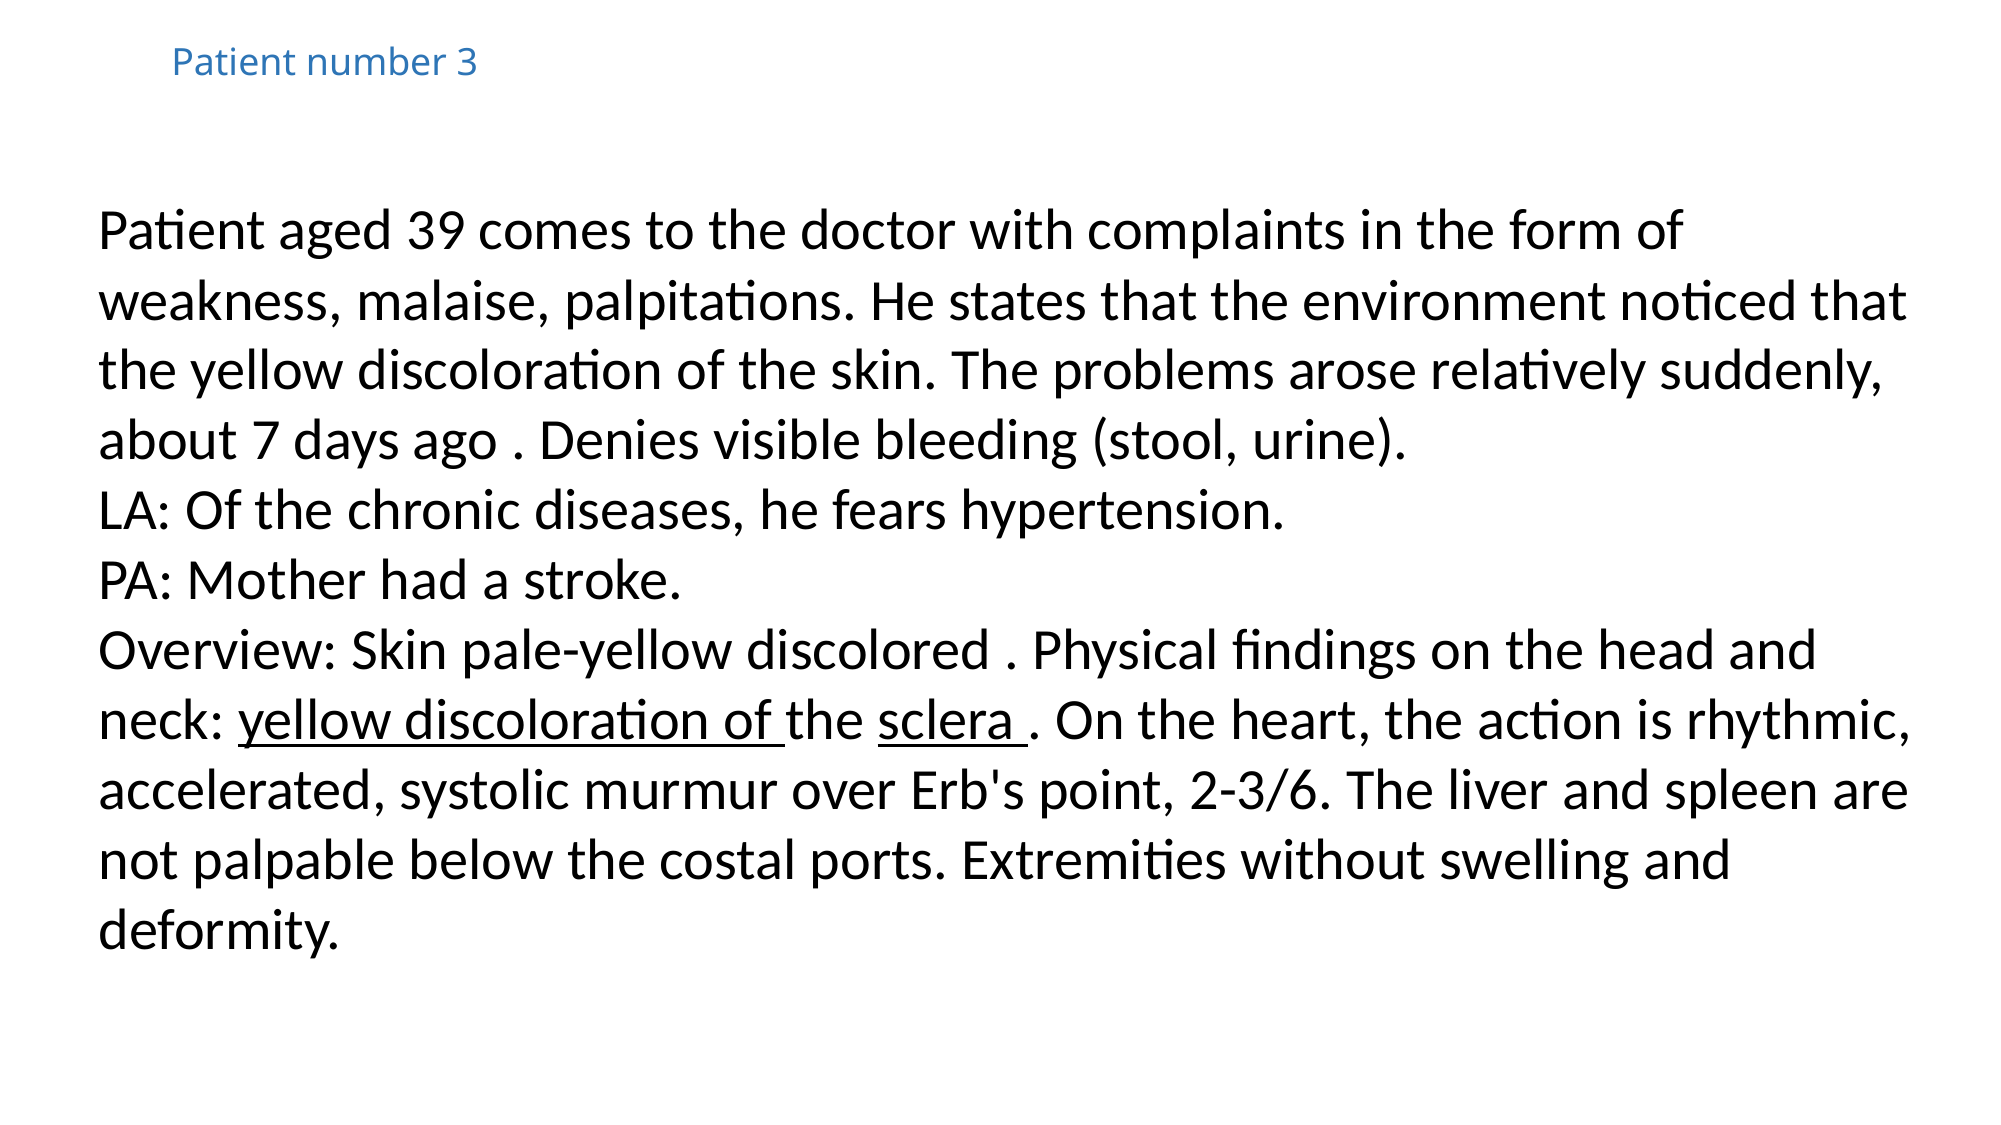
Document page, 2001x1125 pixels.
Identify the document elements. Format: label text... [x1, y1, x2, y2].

text_box Patient aged 39 comes to the doctor with complaints in the form of weakness, malaise, palpitations. He states that the environment noticed that the yellow discoloration of the skin. The problems arose relatively suddenly, about 7 days ago . Denies visible bleeding (stool, urine). LA: Of the chronic diseases, he fears hypertension. PA: Mother had a stroke. Overview: Skin pale-yellow discolored . Physical findings on the head and neck: yellow discoloration of the sclera . On the heart, the action is rhythmic, accelerated, systolic murmur over Erb's point, 2-3/6. The liver and spleen are not palpable below the costal ports. Extremities without swelling and deformity. [84, 184, 1954, 969]
title Patient number 3 [156, 41, 1882, 86]
